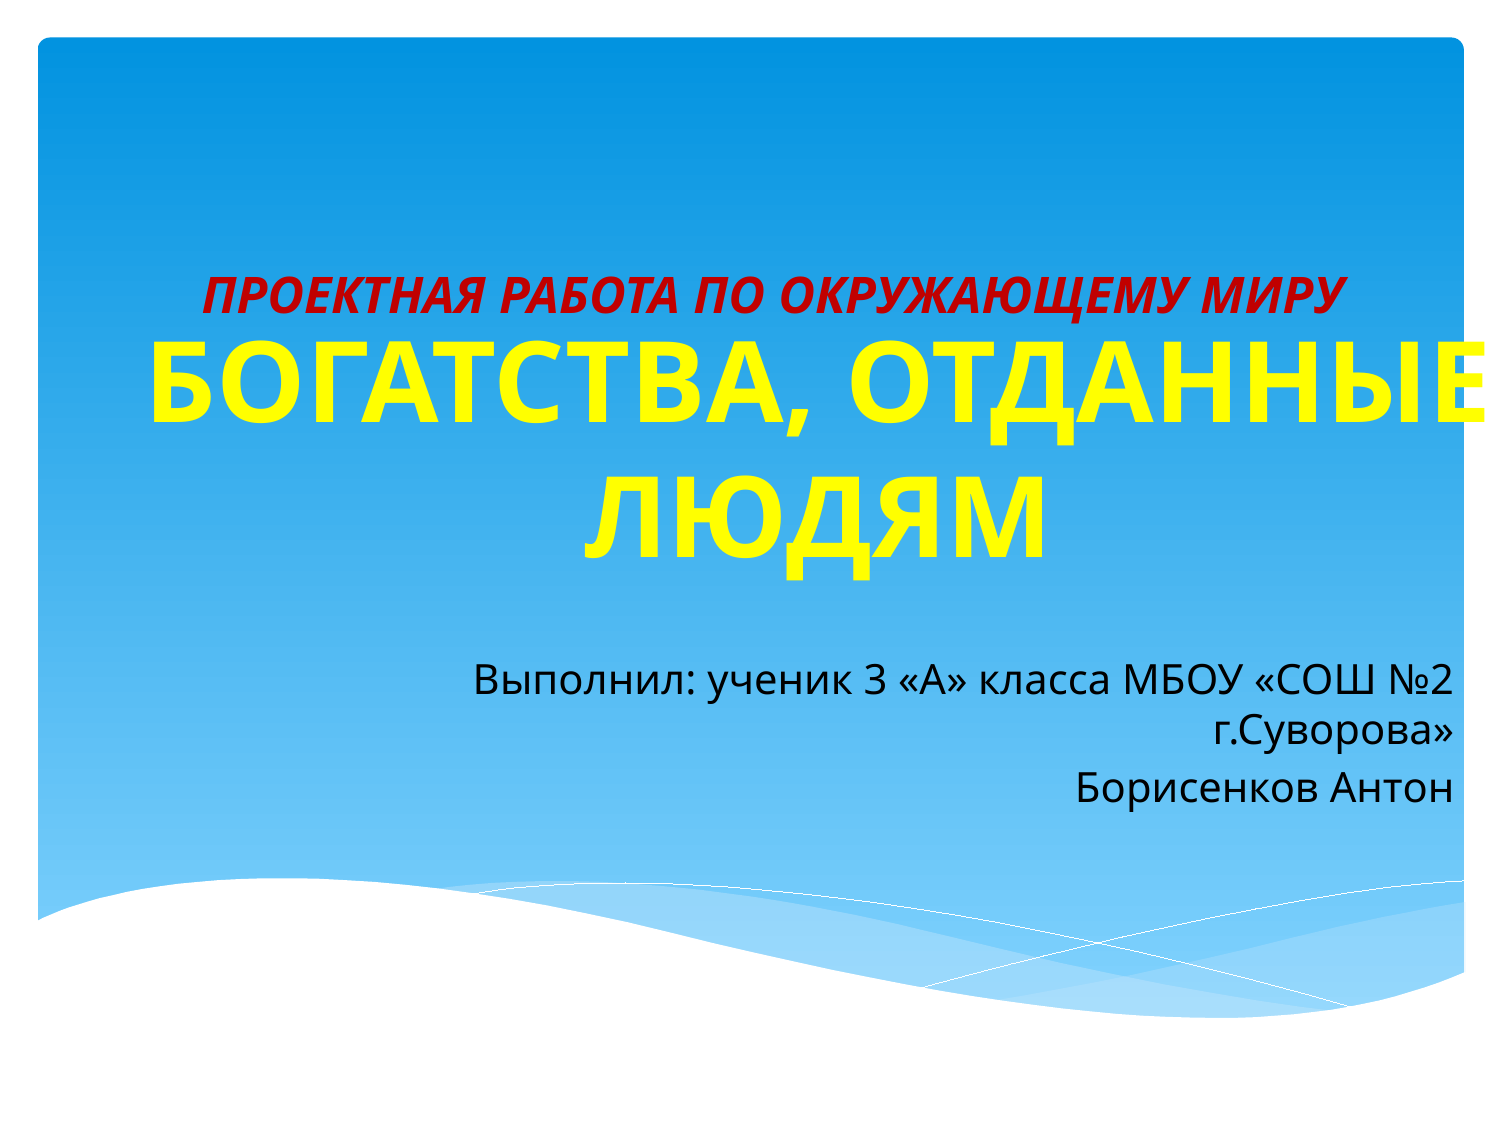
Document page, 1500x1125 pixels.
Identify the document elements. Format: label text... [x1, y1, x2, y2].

text_box БОГАТСТВА, ОТДАННЫЕ ЛЮДЯМ [112, 302, 1500, 588]
title ПРОЕКТНАЯ РАБОТА ПО ОКРУЖАЮЩЕМУ МИРУ [135, 210, 1411, 302]
subtitle Выполнил: ученик 3 «А» класса МБОУ «СОШ №2 г.Суворова» Борисенков Антон [419, 645, 1470, 933]
